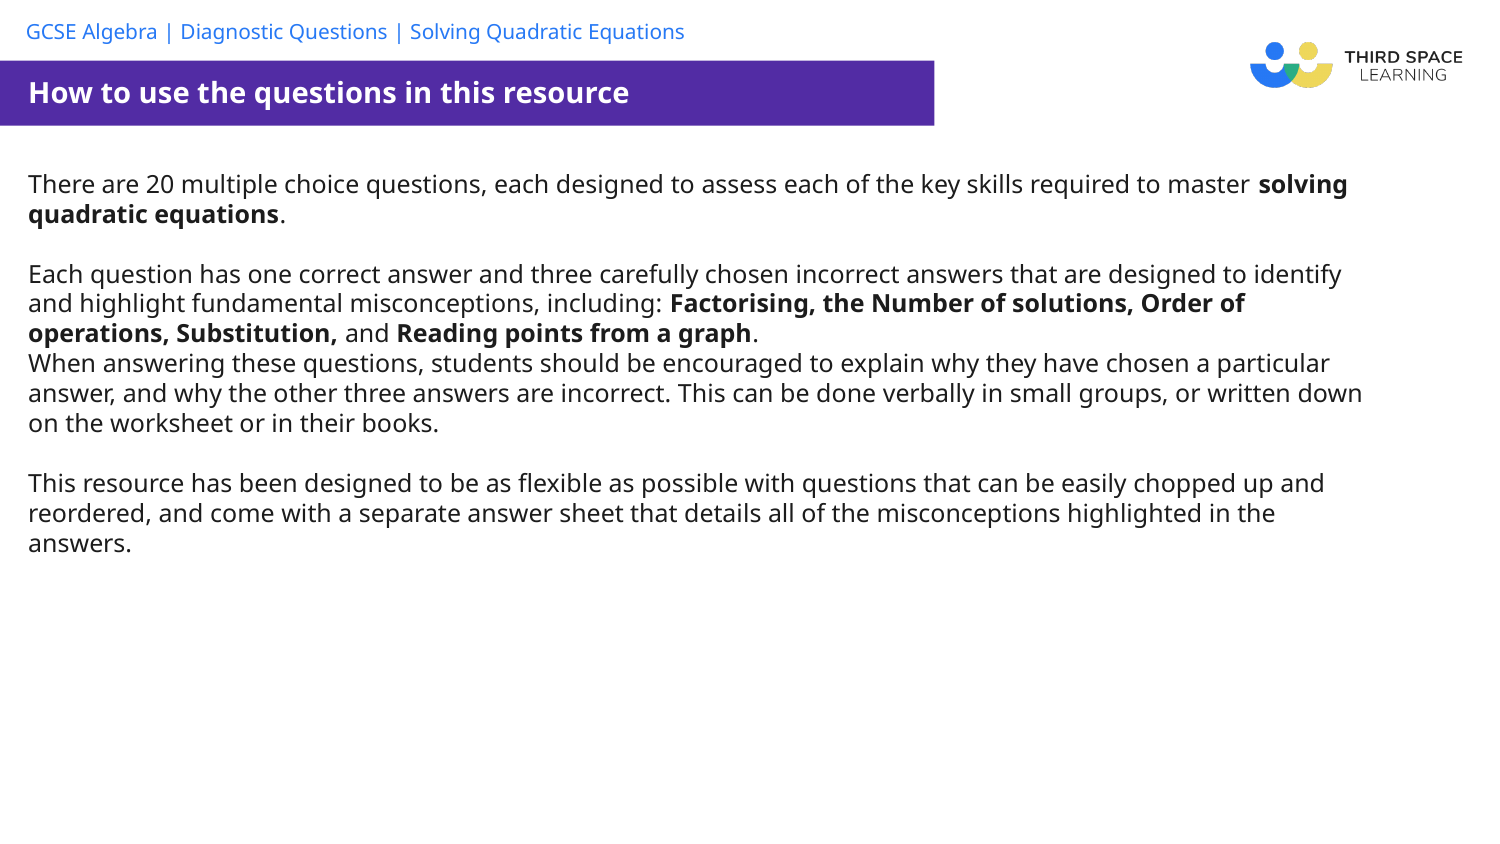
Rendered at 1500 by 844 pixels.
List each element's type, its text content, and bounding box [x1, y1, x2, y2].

text_box How to use the questions in this resource [13, 59, 658, 125]
text_box There are 20 multiple choice questions, each designed to assess each of the key skills required to master solving quadratic equations. Each question has one correct answer and three carefully chosen incorrect answers that are designed to identify and highlight fundamental misconceptions, including: Factorising, the Number of solutions, Order of operations, Substitution, and Reading points from a graph. When answering these questions, students should be encouraged to explain why they have chosen a particular answer, and why the other three answers are incorrect. This can be done verbally in small groups, or written down on the worksheet or in their books. This resource has been designed to be as flexible as possible with questions that can be easily chopped up and reordered, and come with a separate answer sheet that details all of the misconceptions highlighted in the answers. [13, 181, 1403, 663]
picture [1250, 33, 1465, 99]
